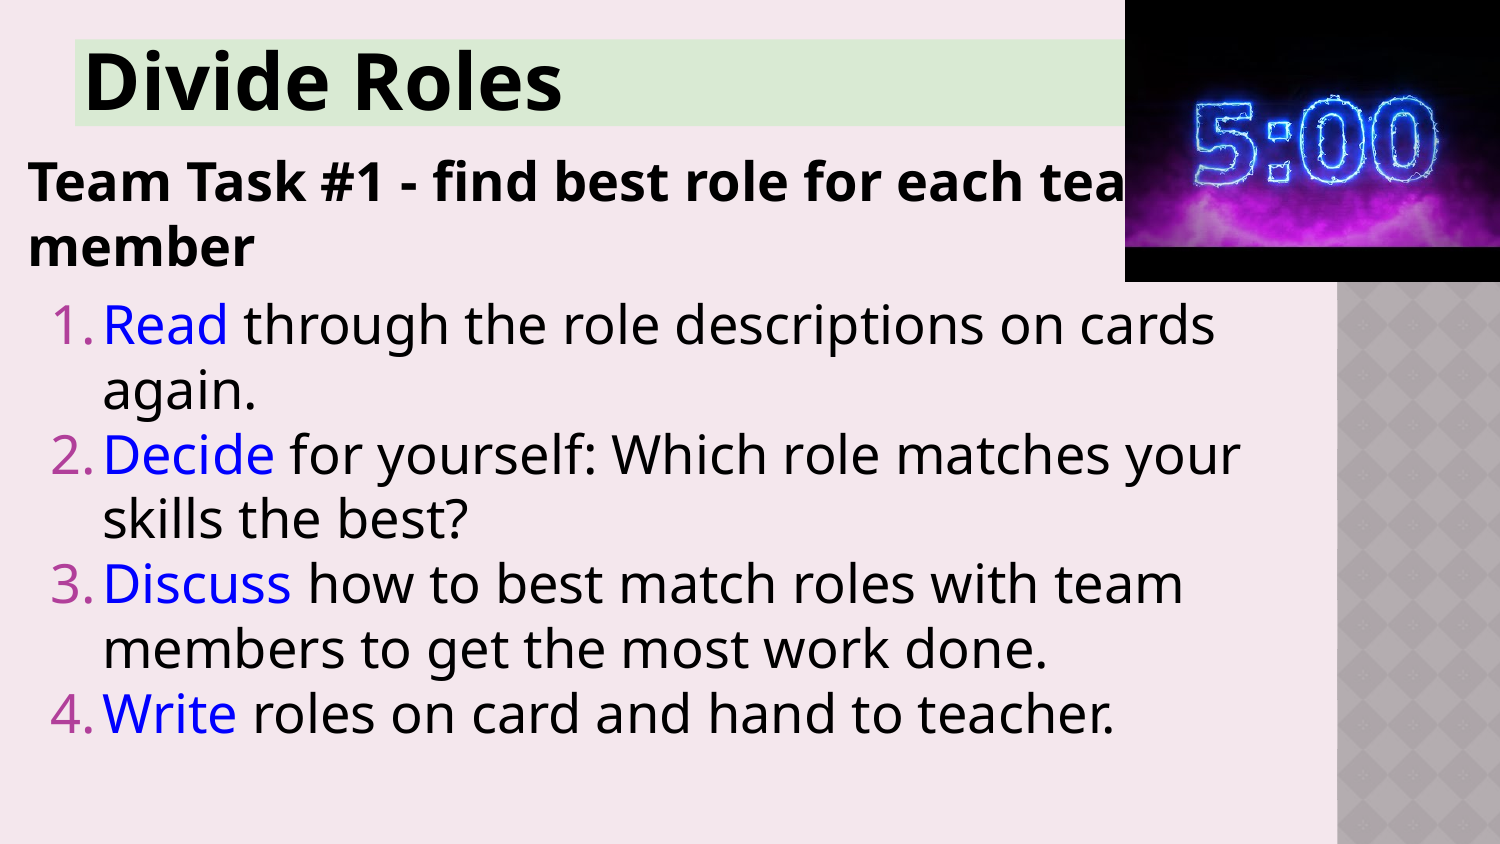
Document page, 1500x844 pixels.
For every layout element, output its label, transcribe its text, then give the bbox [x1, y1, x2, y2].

picture [1124, 0, 1500, 282]
title Divide Roles [75, 39, 1119, 127]
list Team Task #1 - find best role for each team member Read through the role descriptions on cards again. Decide for yourself: Which role matches your skills the best? Discuss how to best match roles with team members to get the most work done. Write roles on card and hand to teacher. [12, 140, 1322, 830]
